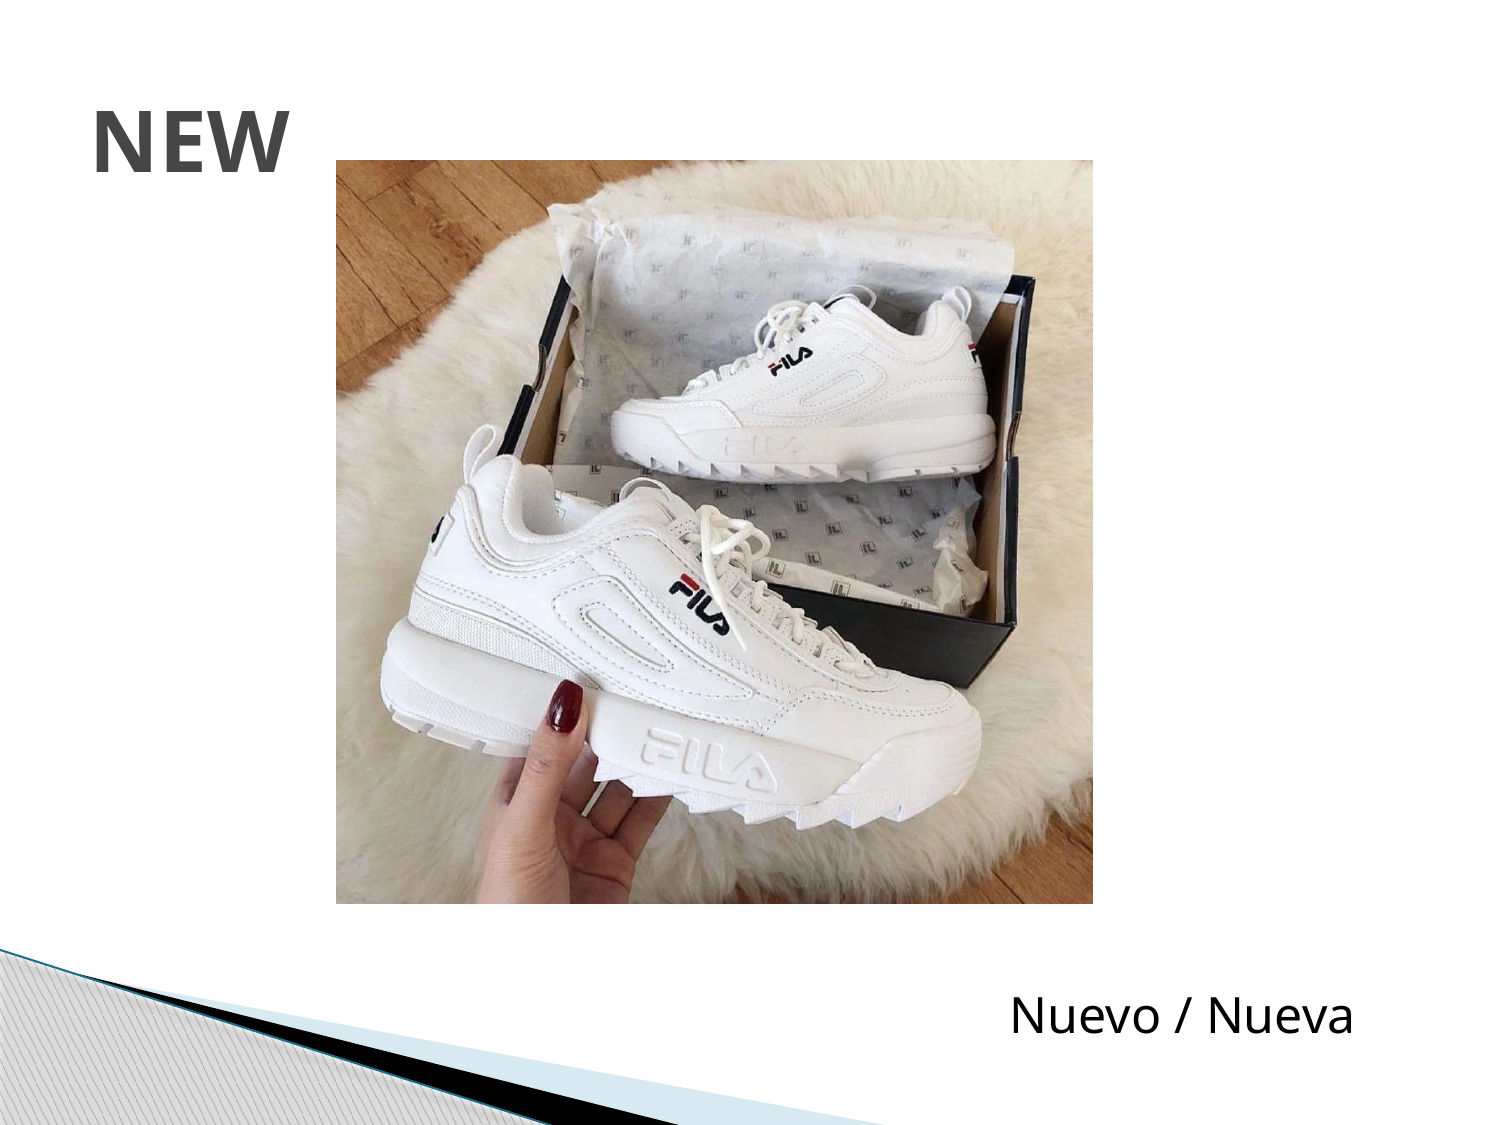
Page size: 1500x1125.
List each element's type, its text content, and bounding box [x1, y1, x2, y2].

title NEW [75, 45, 1425, 233]
text_box Nuevo / Nueva [994, 975, 1371, 1051]
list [336, 160, 1093, 904]
